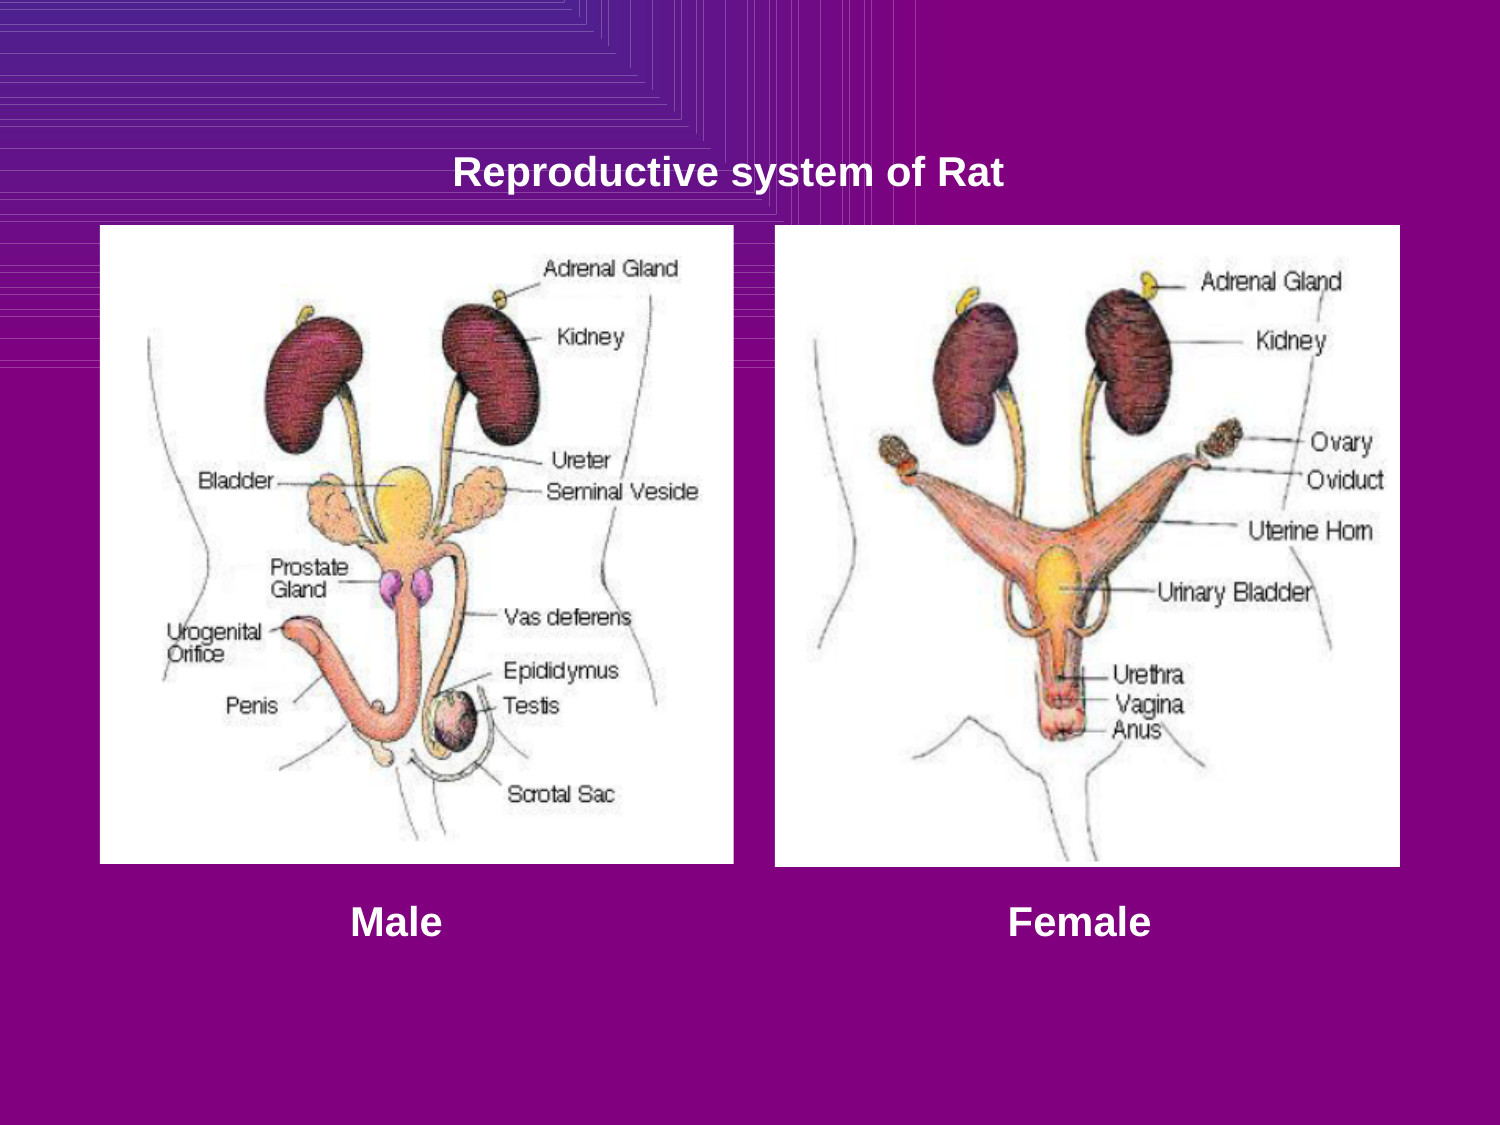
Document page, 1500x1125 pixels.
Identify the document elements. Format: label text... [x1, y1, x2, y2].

text_box Reproductive system of Rat [437, 137, 1088, 203]
text_box Male Female [312, 887, 1388, 953]
picture [99, 224, 734, 864]
picture [774, 224, 1401, 868]
